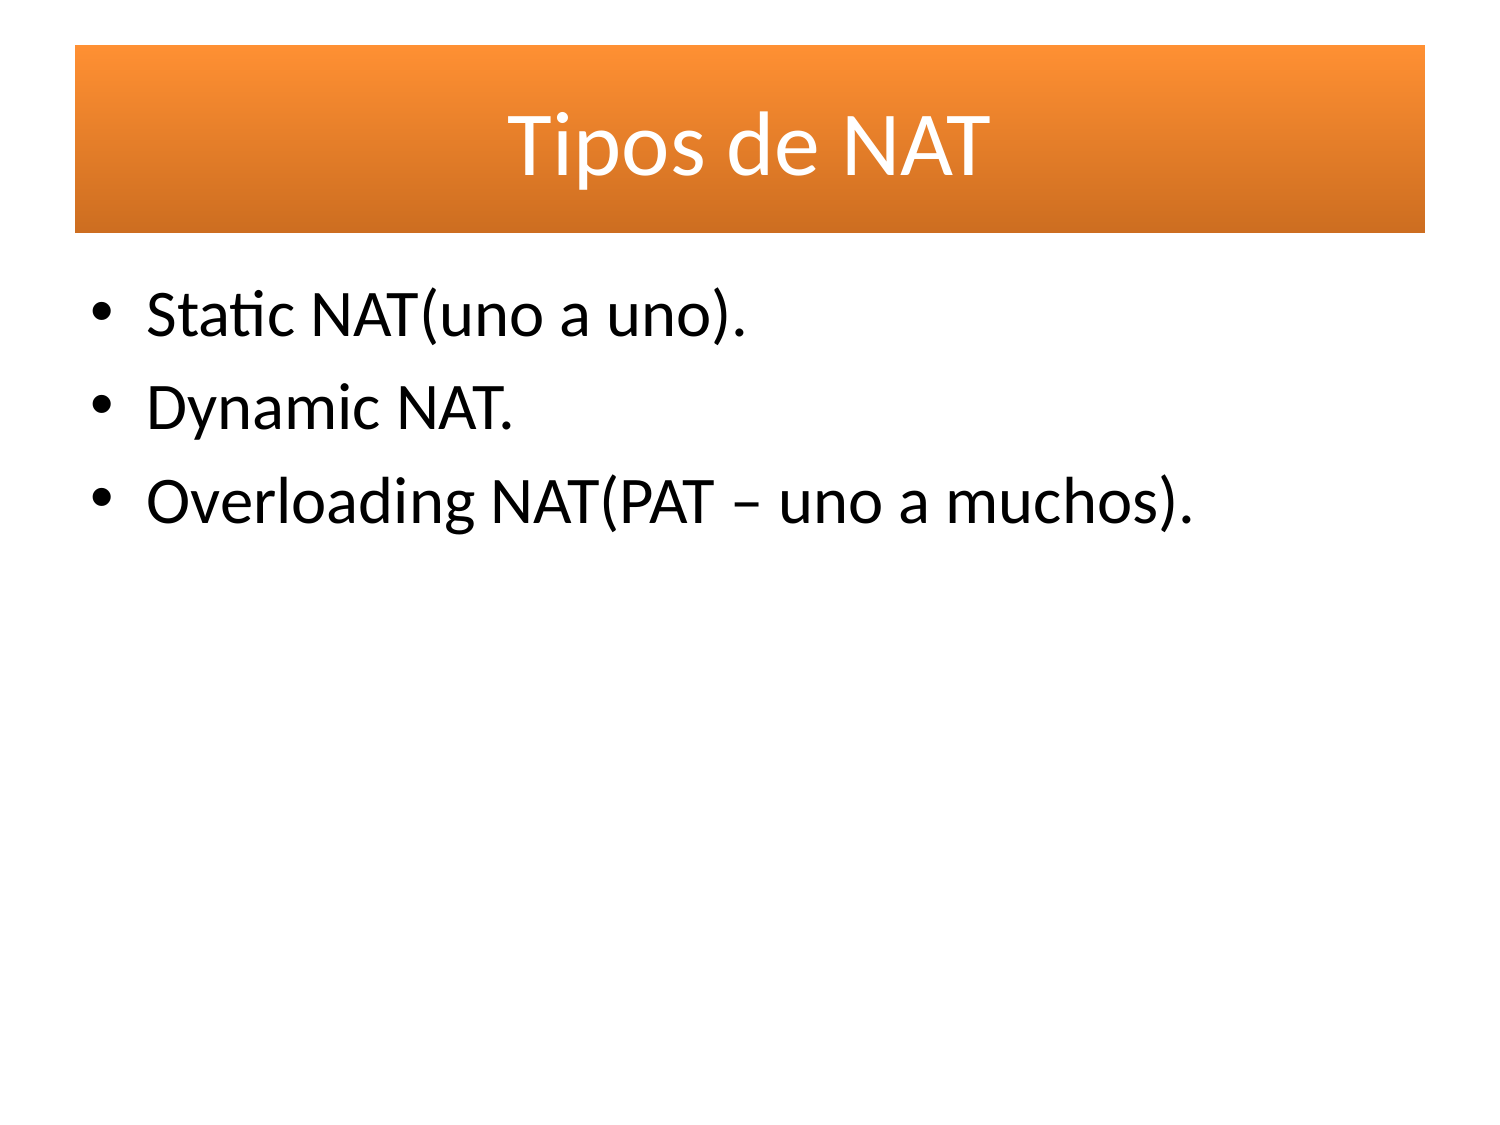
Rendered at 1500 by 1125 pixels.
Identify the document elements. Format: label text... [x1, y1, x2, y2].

list Static NAT(uno a uno). Dynamic NAT. Overloading NAT(PAT – uno a muchos). [75, 262, 1425, 1005]
title Tipos de NAT [75, 45, 1425, 233]
